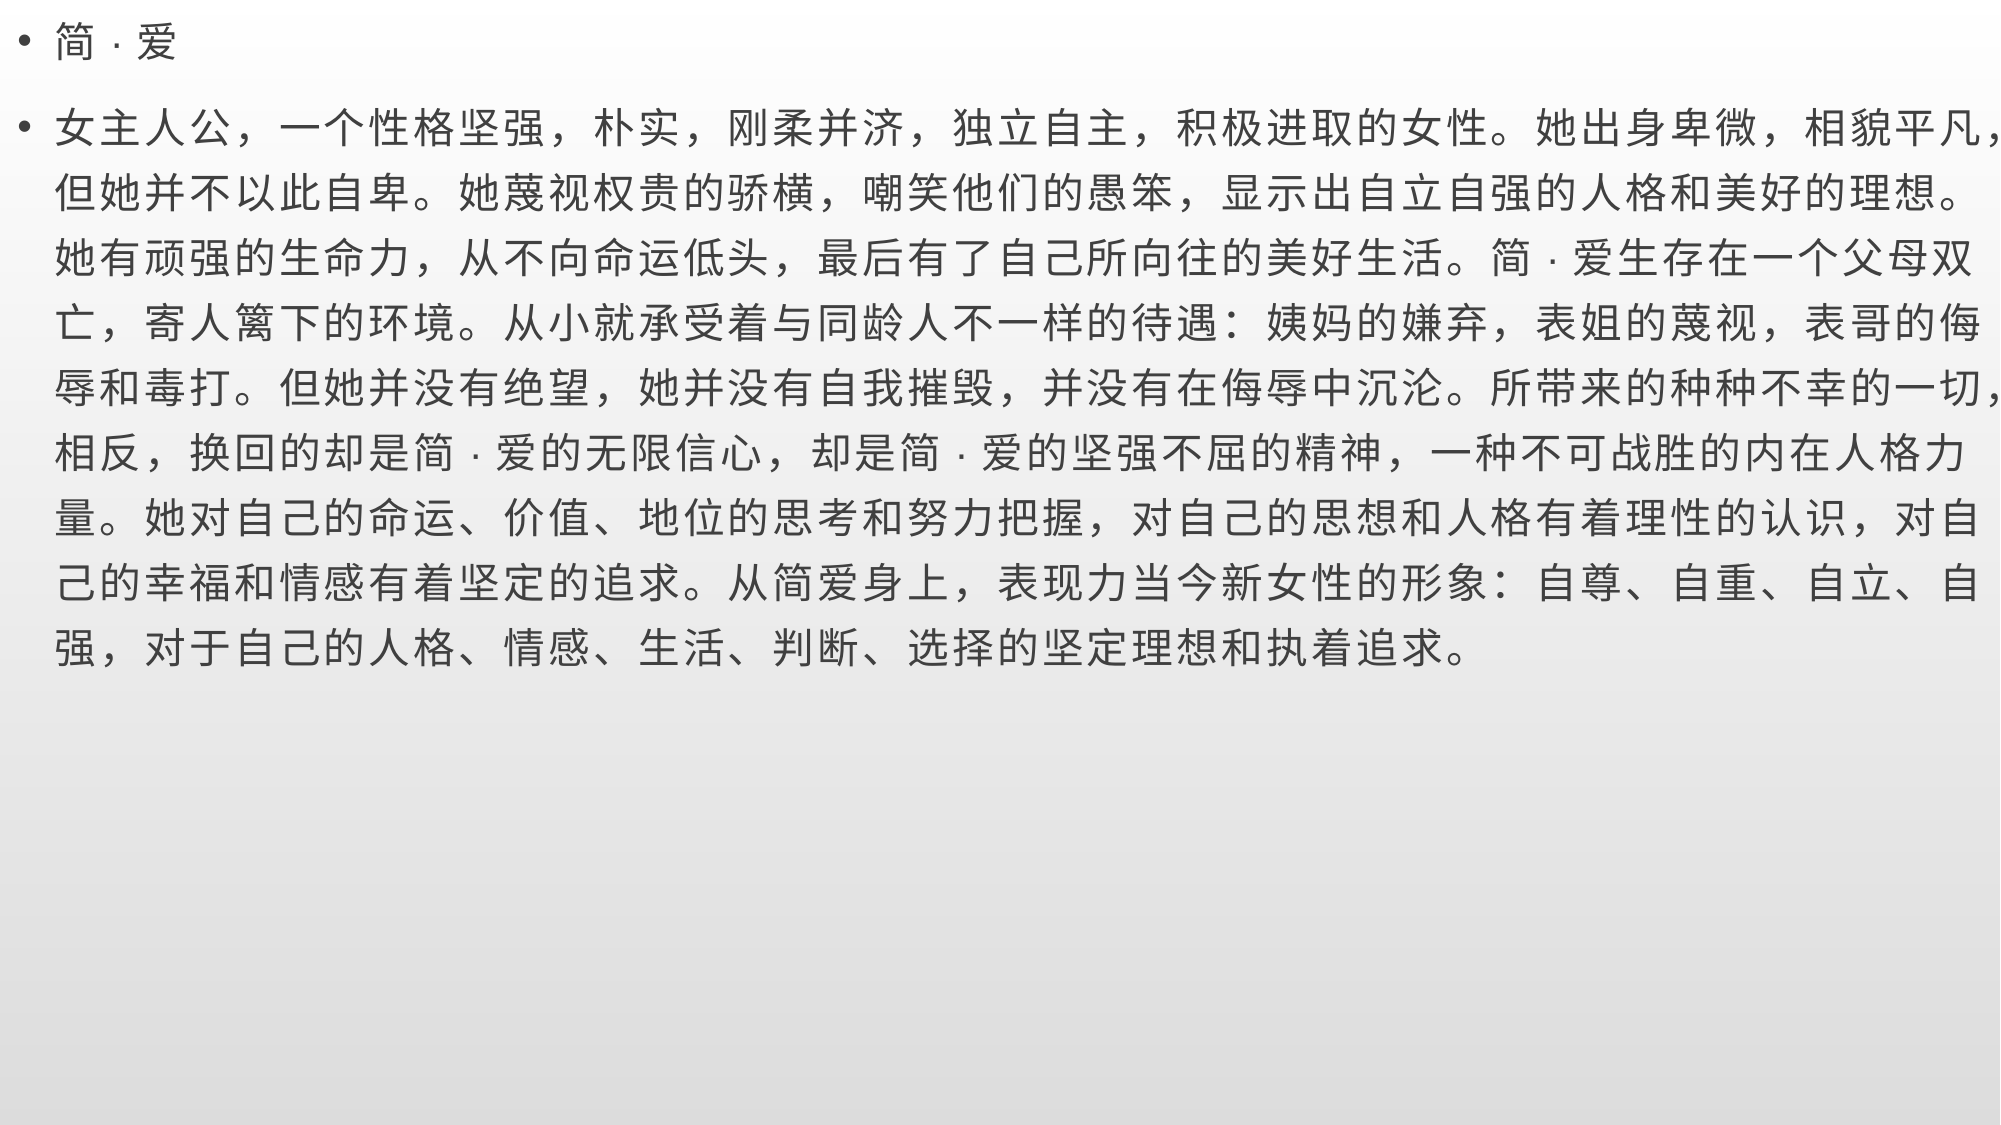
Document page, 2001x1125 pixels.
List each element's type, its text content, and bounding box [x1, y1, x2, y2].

list 简·爱 女主人公，一个性格坚强，朴实，刚柔并济，独立自主，积极进取的女性。她出身卑微，相貌平凡，但她并不以此自卑。她蔑视权贵的骄横，嘲笑他们的愚笨，显示出自立自强的人格和美好的理想。她有顽强的生命力，从不向命运低头，最后有了自己所向往的美好生活。简·爱生存在一个父母双亡，寄人篱下的环境。从小就承受着与同龄人不一样的待遇：姨妈的嫌弃，表姐的蔑视，表哥的侮辱和毒打。但她并没有绝望，她并没有自我摧毁，并没有在侮辱中沉沦。所带来的种种不幸的一切，相反，换回的却是简·爱的无限信心，却是简·爱的坚强不屈的精神，一种不可战胜的内在人格力量。她对自己的命运、价值、地位的思考和努力把握，对自己的思想和人格有着理性的认识，对自己的幸福和情感有着坚定的追求。从简爱身上，表现力当今新女性的形象：自尊、自重、自立、自强，对于自己的人格、情感、生活、判断、选择的坚定理想和执着追求。 [0, 0, 2000, 1125]
